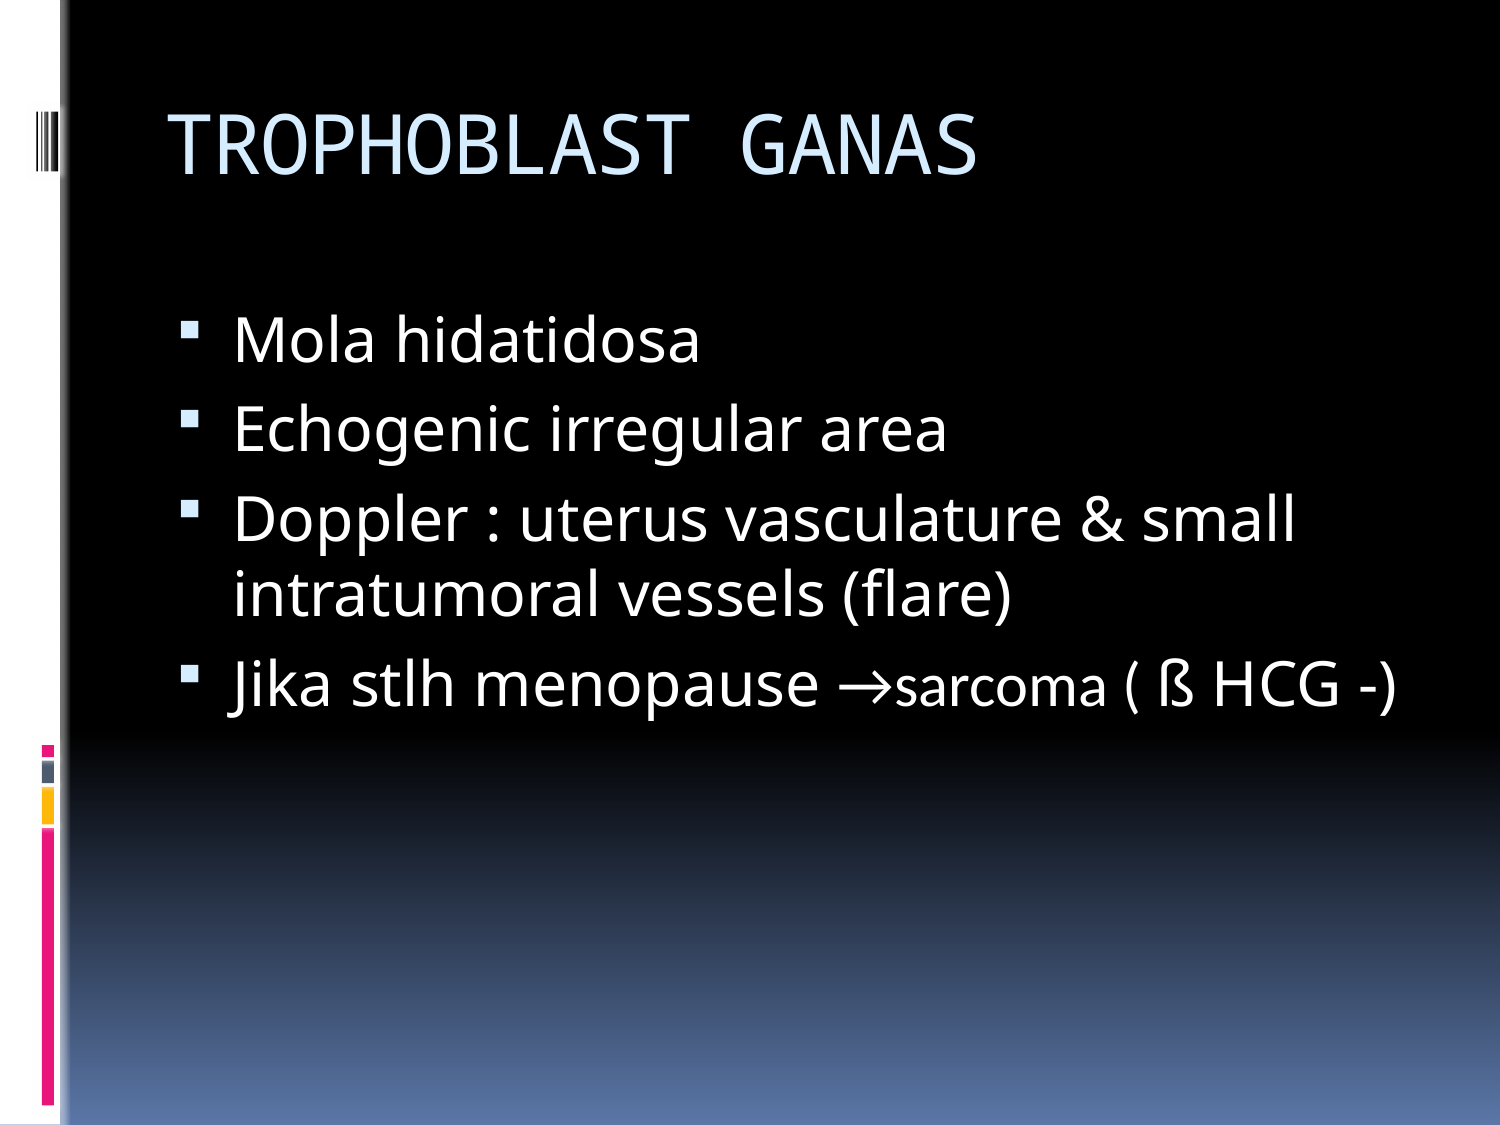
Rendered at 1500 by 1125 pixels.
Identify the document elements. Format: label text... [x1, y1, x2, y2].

list Mola hidatidosa Echogenic irregular area Doppler : uterus vasculature & small intratumoral vessels (flare) Jika stlh menopause →sarcoma ( ß HCG -) [150, 292, 1425, 1043]
title TROPHOBLAST GANAS [150, 83, 1425, 234]
